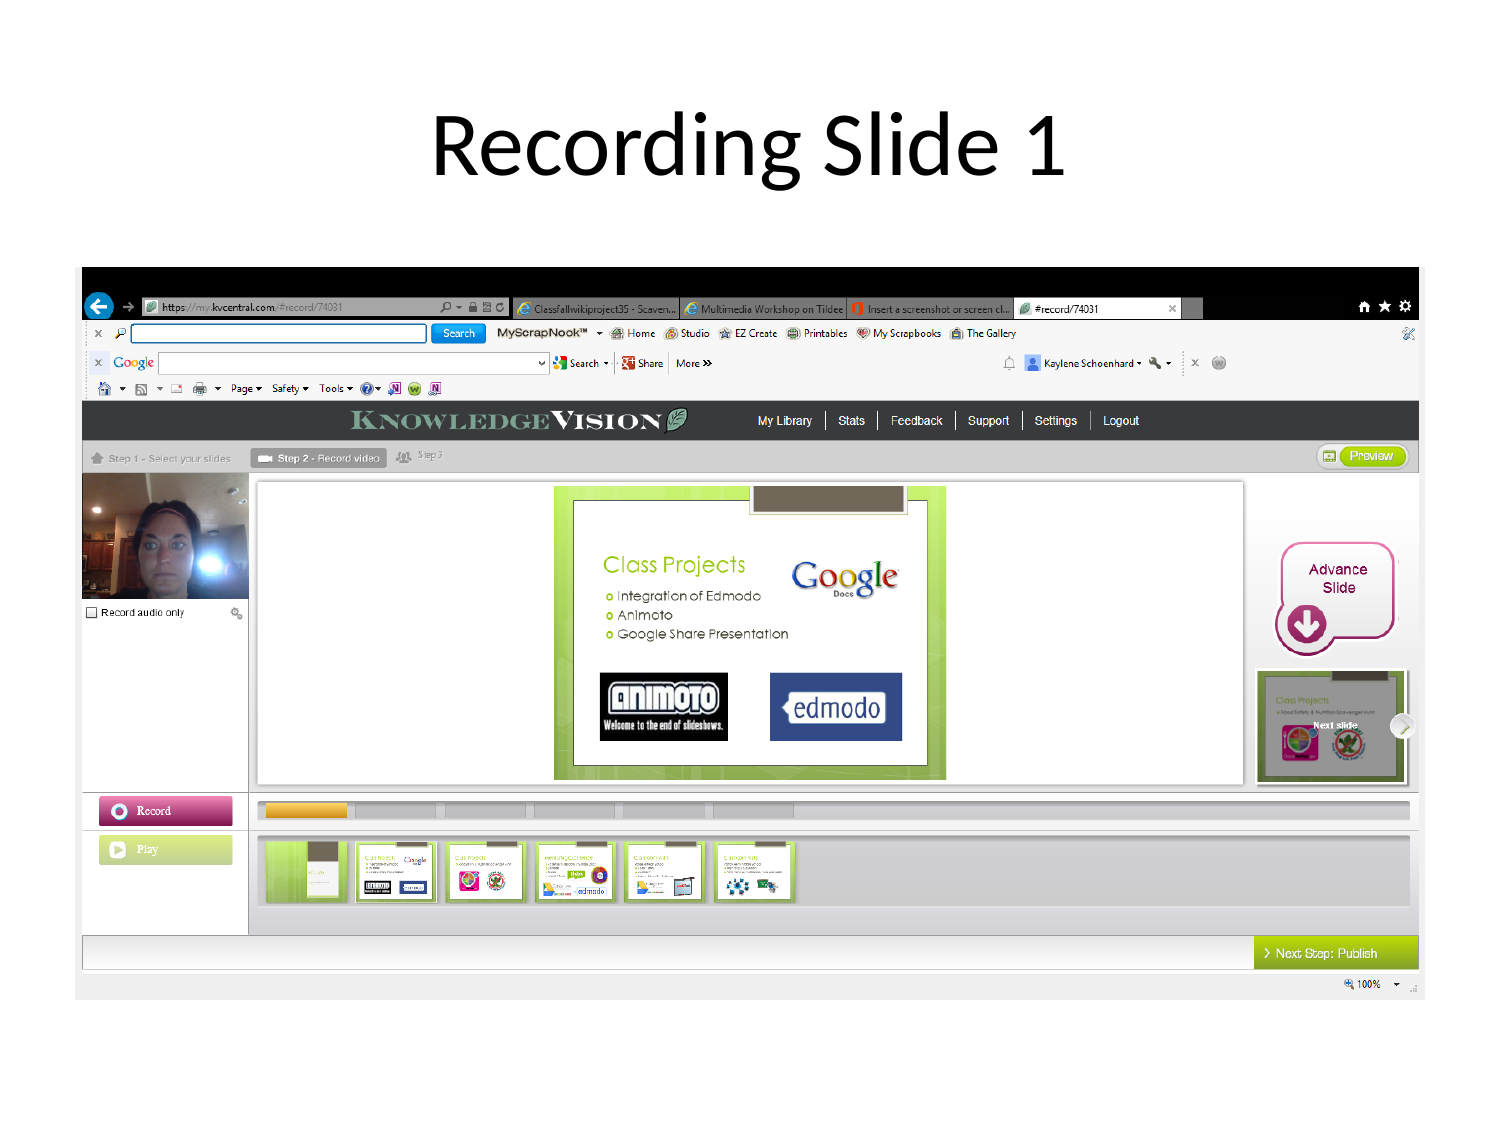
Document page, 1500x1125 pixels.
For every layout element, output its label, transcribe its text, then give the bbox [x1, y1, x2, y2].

title Recording Slide 1 [75, 45, 1425, 233]
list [74, 267, 1426, 1000]
